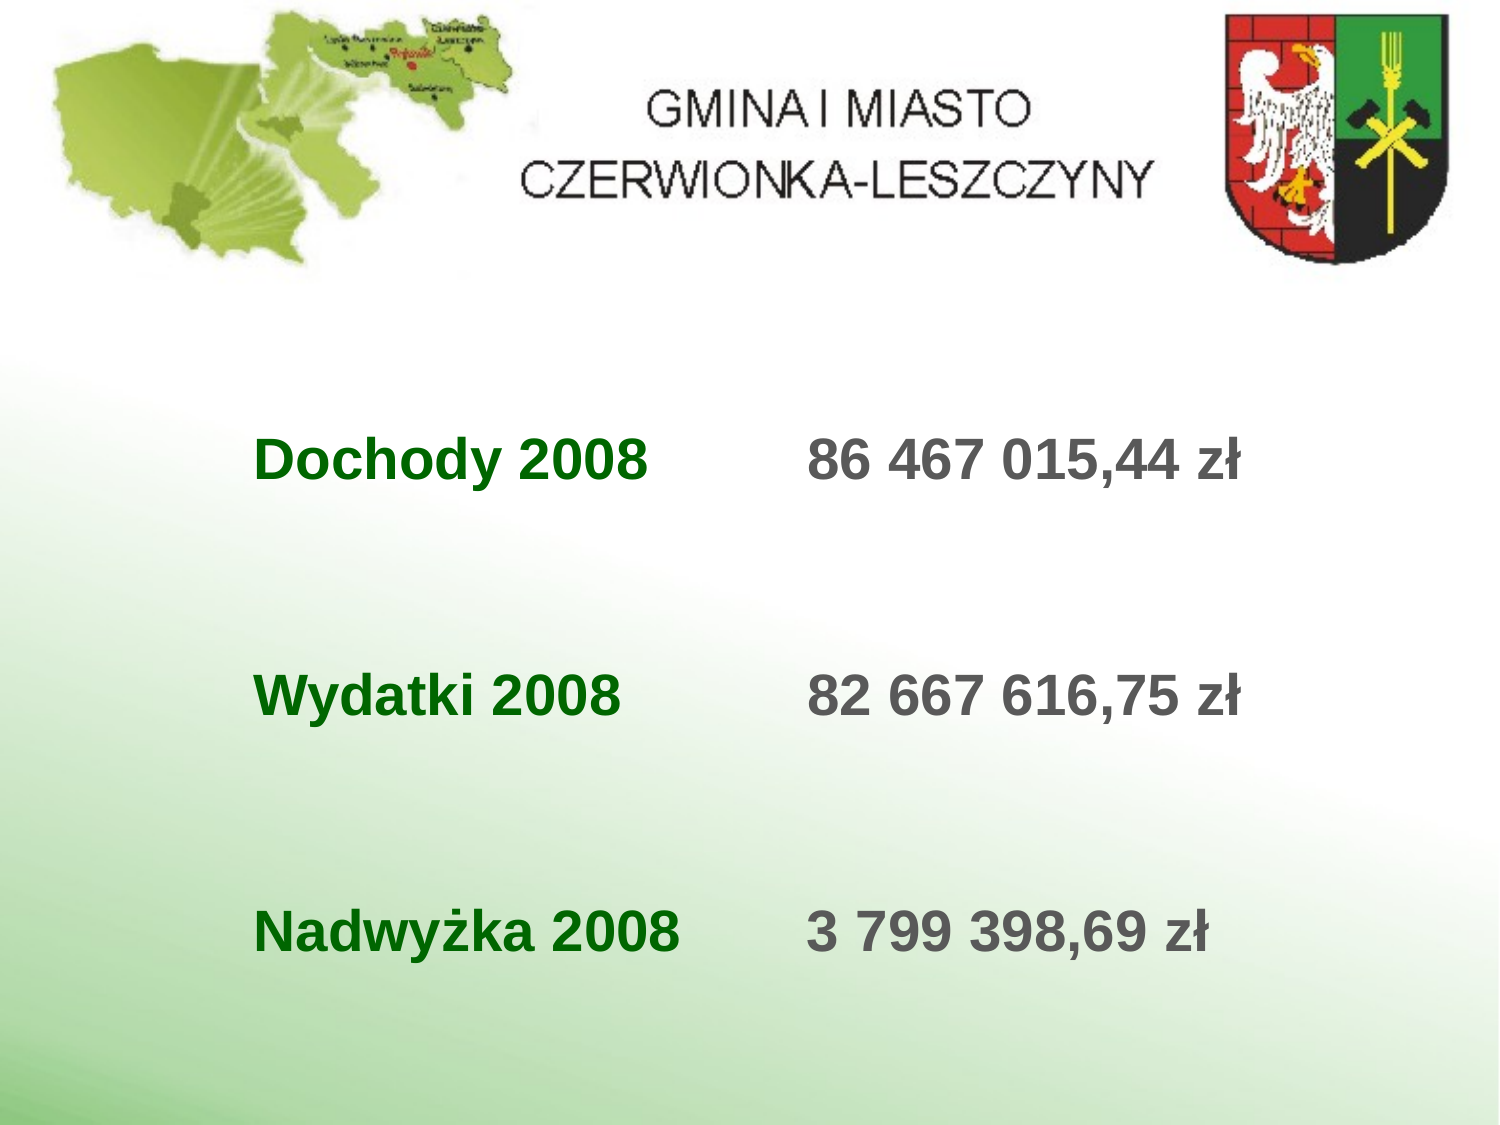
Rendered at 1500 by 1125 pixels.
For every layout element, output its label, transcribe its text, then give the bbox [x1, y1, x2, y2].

text_box 86 467 015,44 zł [711, 413, 1258, 499]
text_box Nadwyżka 2008 [238, 885, 697, 971]
text_box Wydatki 2008 [238, 649, 638, 735]
text_box 3 799 398,69 zł [710, 885, 1225, 971]
picture [0, 0, 1500, 1125]
text_box Dochody 2008 [238, 413, 664, 499]
text_box 82 667 616,75 zł [711, 649, 1258, 735]
